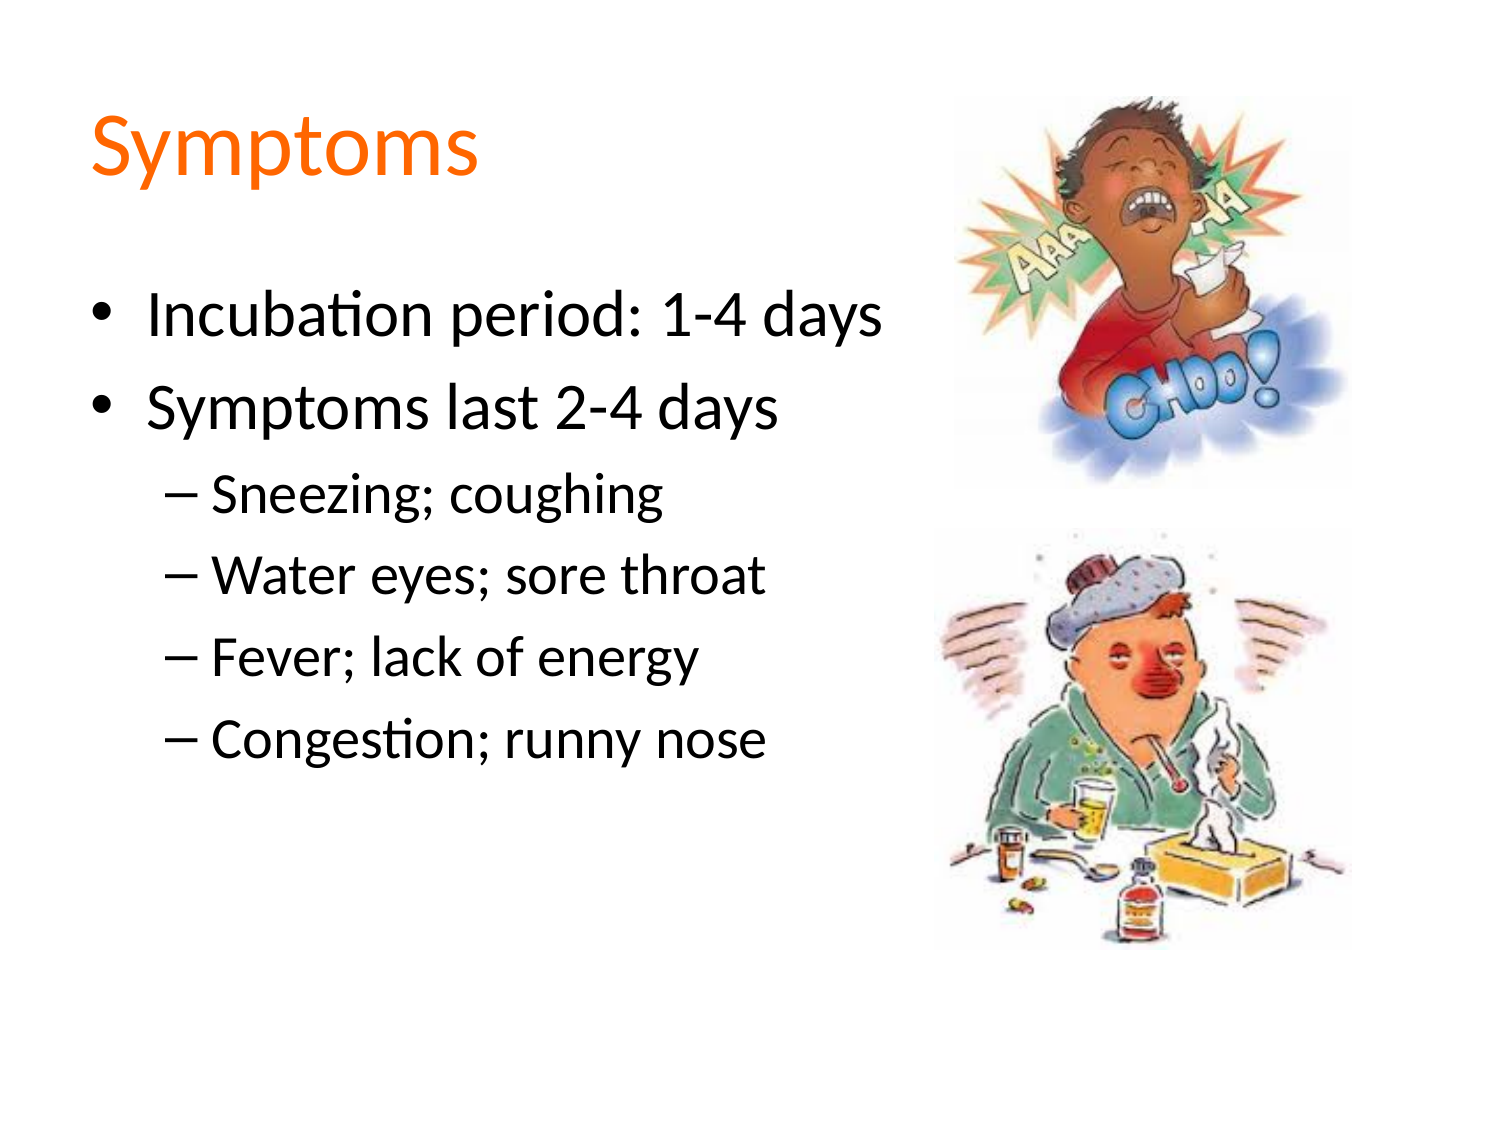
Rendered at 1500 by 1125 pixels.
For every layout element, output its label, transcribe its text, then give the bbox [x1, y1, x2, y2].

picture [953, 96, 1352, 489]
list Incubation period: 1-4 days Symptoms last 2-4 days Sneezing; coughing Water eyes; sore throat Fever; lack of energy Congestion; runny nose [75, 262, 1425, 1005]
title Symptoms [75, 45, 1425, 233]
picture [934, 528, 1352, 950]
